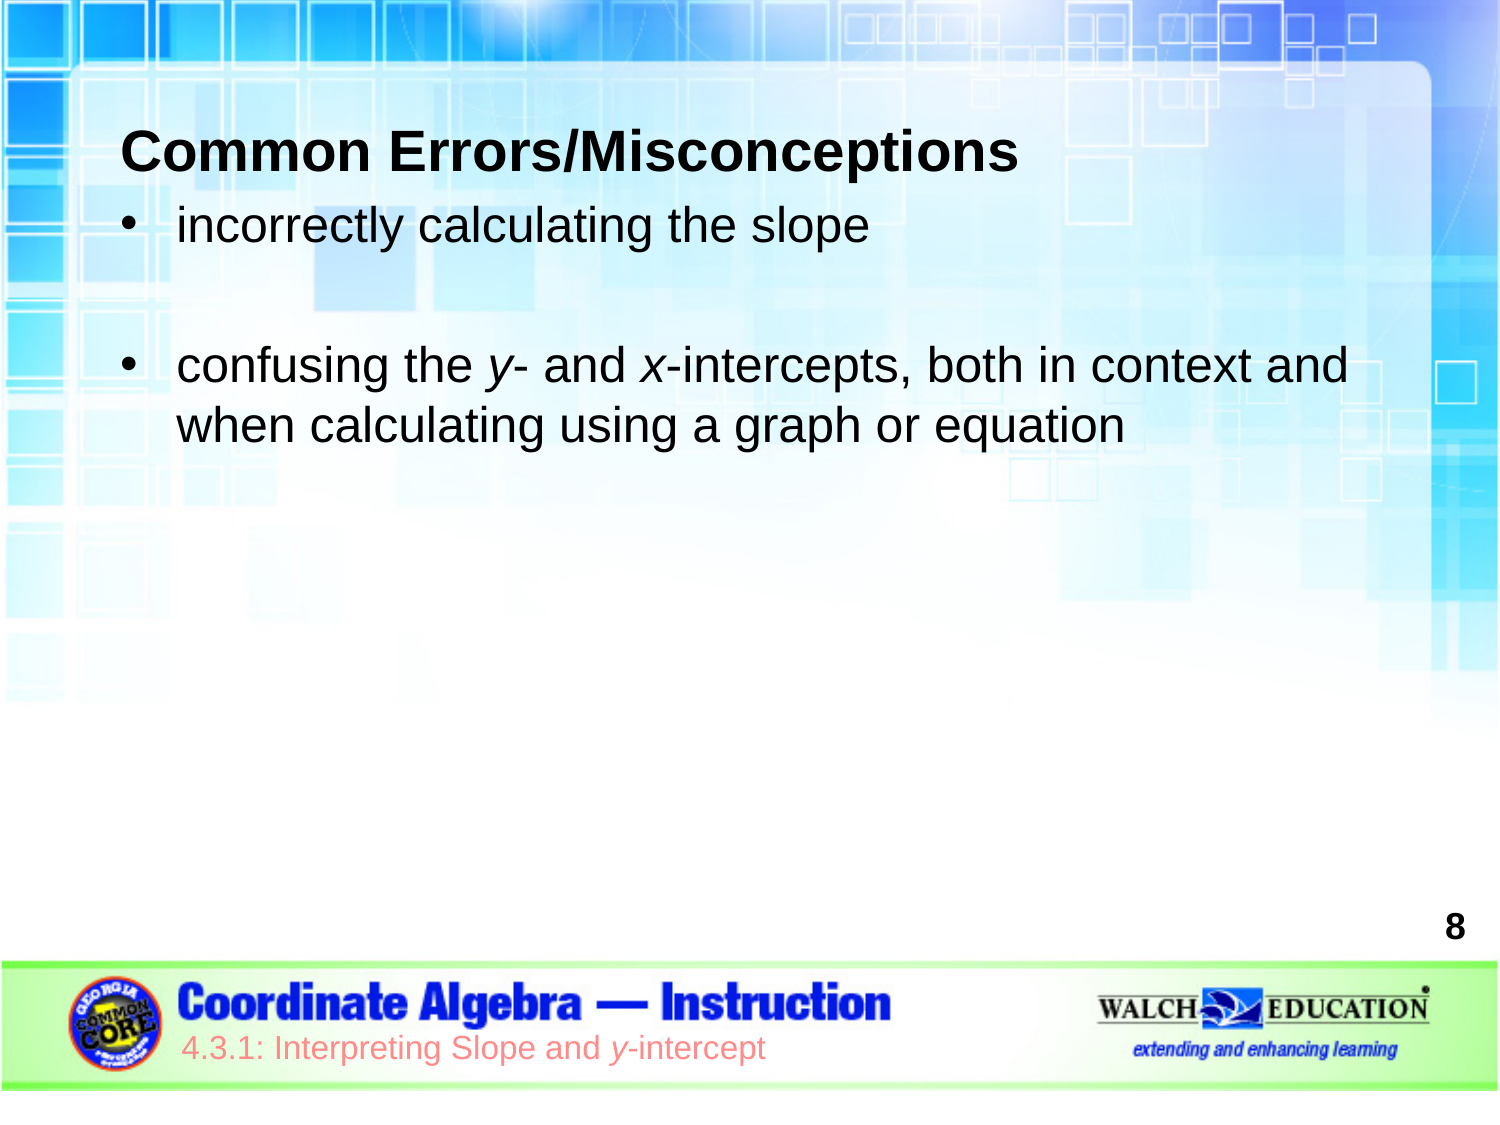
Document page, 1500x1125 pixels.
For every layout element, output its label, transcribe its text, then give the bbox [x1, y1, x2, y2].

picture [1, 0, 1500, 1091]
subtitle Common Errors/Misconceptions incorrectly calculating the slope confusing the y- and x-intercepts, both in context and when calculating using a graph or equation [105, 105, 1394, 925]
footer 4.3.1: Interpreting Slope and y-intercept [166, 1024, 1080, 1069]
slide_number 8 [1361, 901, 1481, 949]
